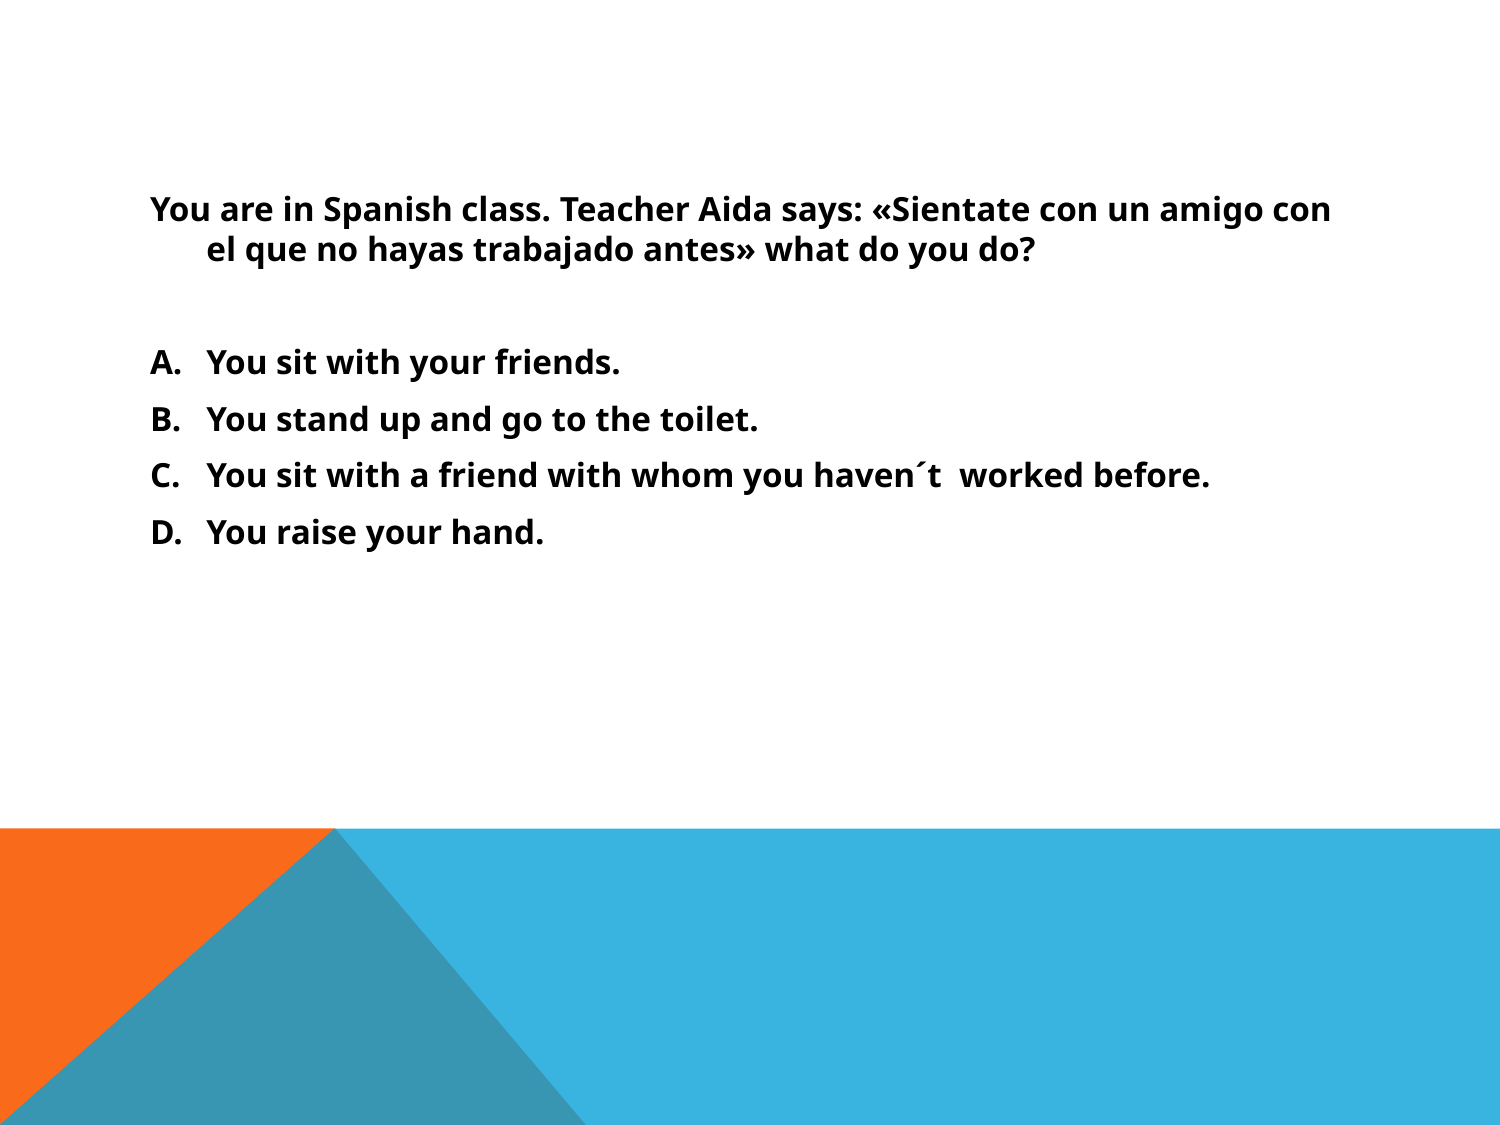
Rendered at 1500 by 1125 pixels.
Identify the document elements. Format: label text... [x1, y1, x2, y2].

list You are in Spanish class. Teacher Aida says: «Sientate con un amigo con el que no hayas trabajado antes» what do you do? You sit with your friends. You stand up and go to the toilet. You sit with a friend with whom you haven´t worked before. You raise your hand. [135, 180, 1369, 768]
